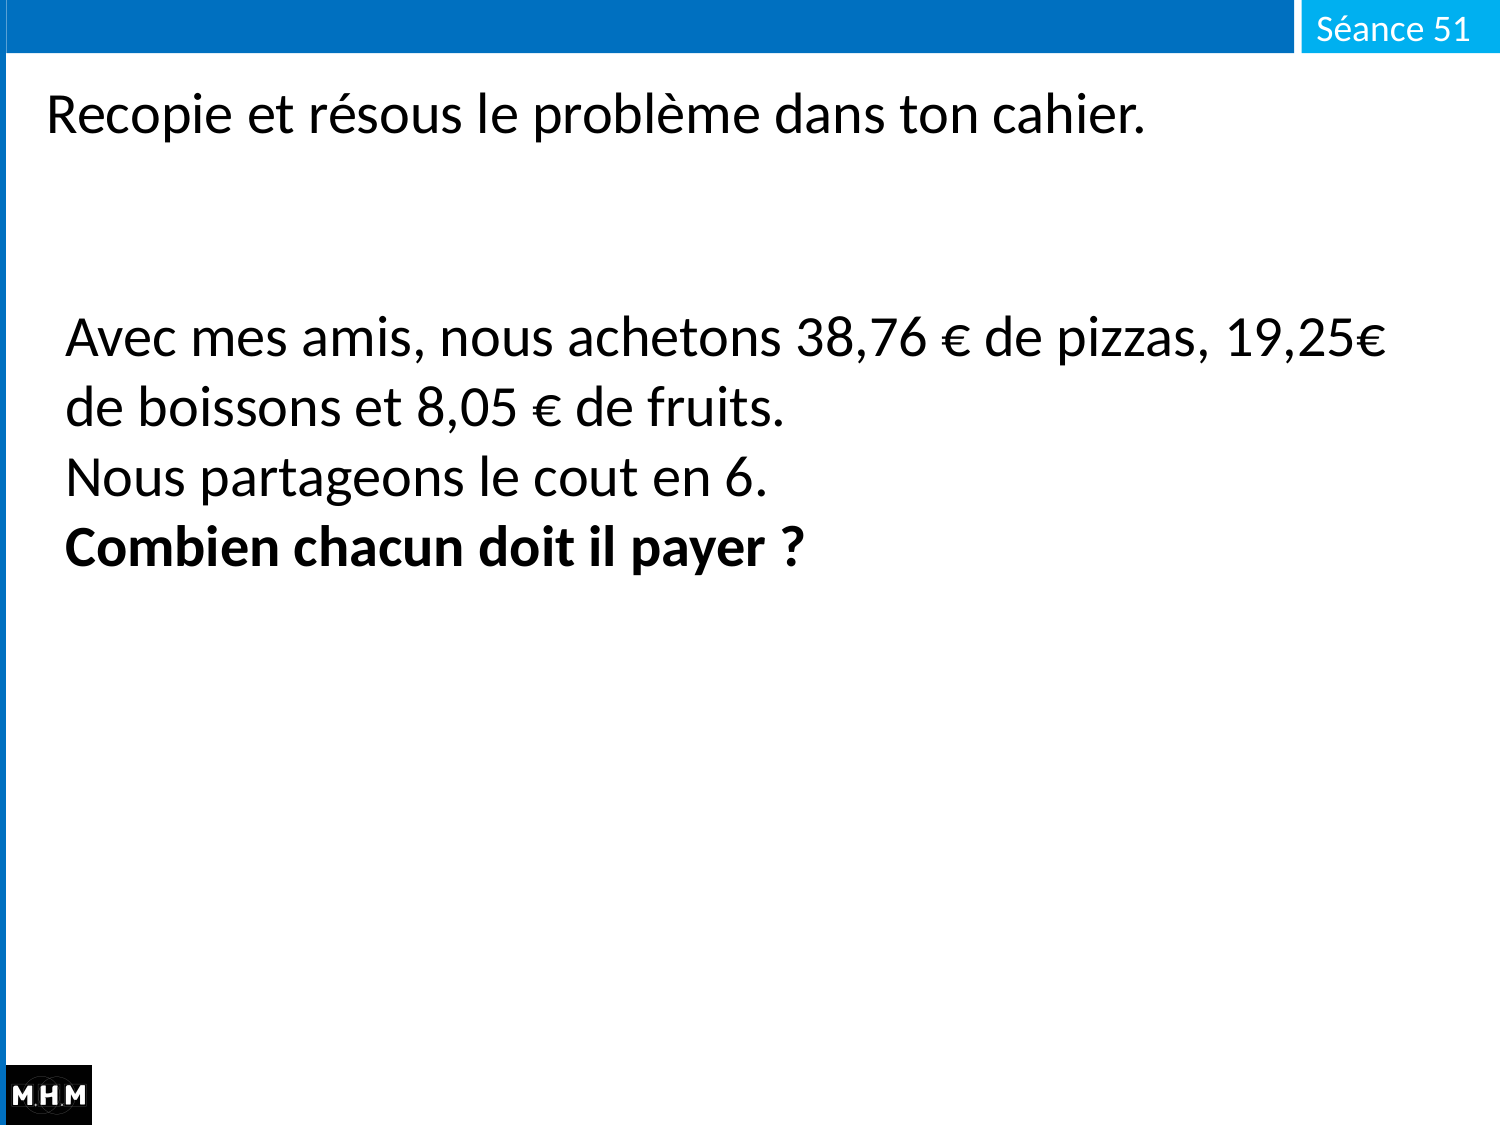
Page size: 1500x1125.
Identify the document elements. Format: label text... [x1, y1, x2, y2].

picture [6, 1065, 92, 1125]
text_box Avec mes amis, nous achetons 38,76 € de pizzas, 19,25€ de boissons et 8,05 € de fruits. Nous partageons le cout en 6. Combien chacun doit il payer ? [50, 290, 1465, 586]
text_box Recopie et résous le problème dans ton cahier. [31, 67, 1446, 153]
